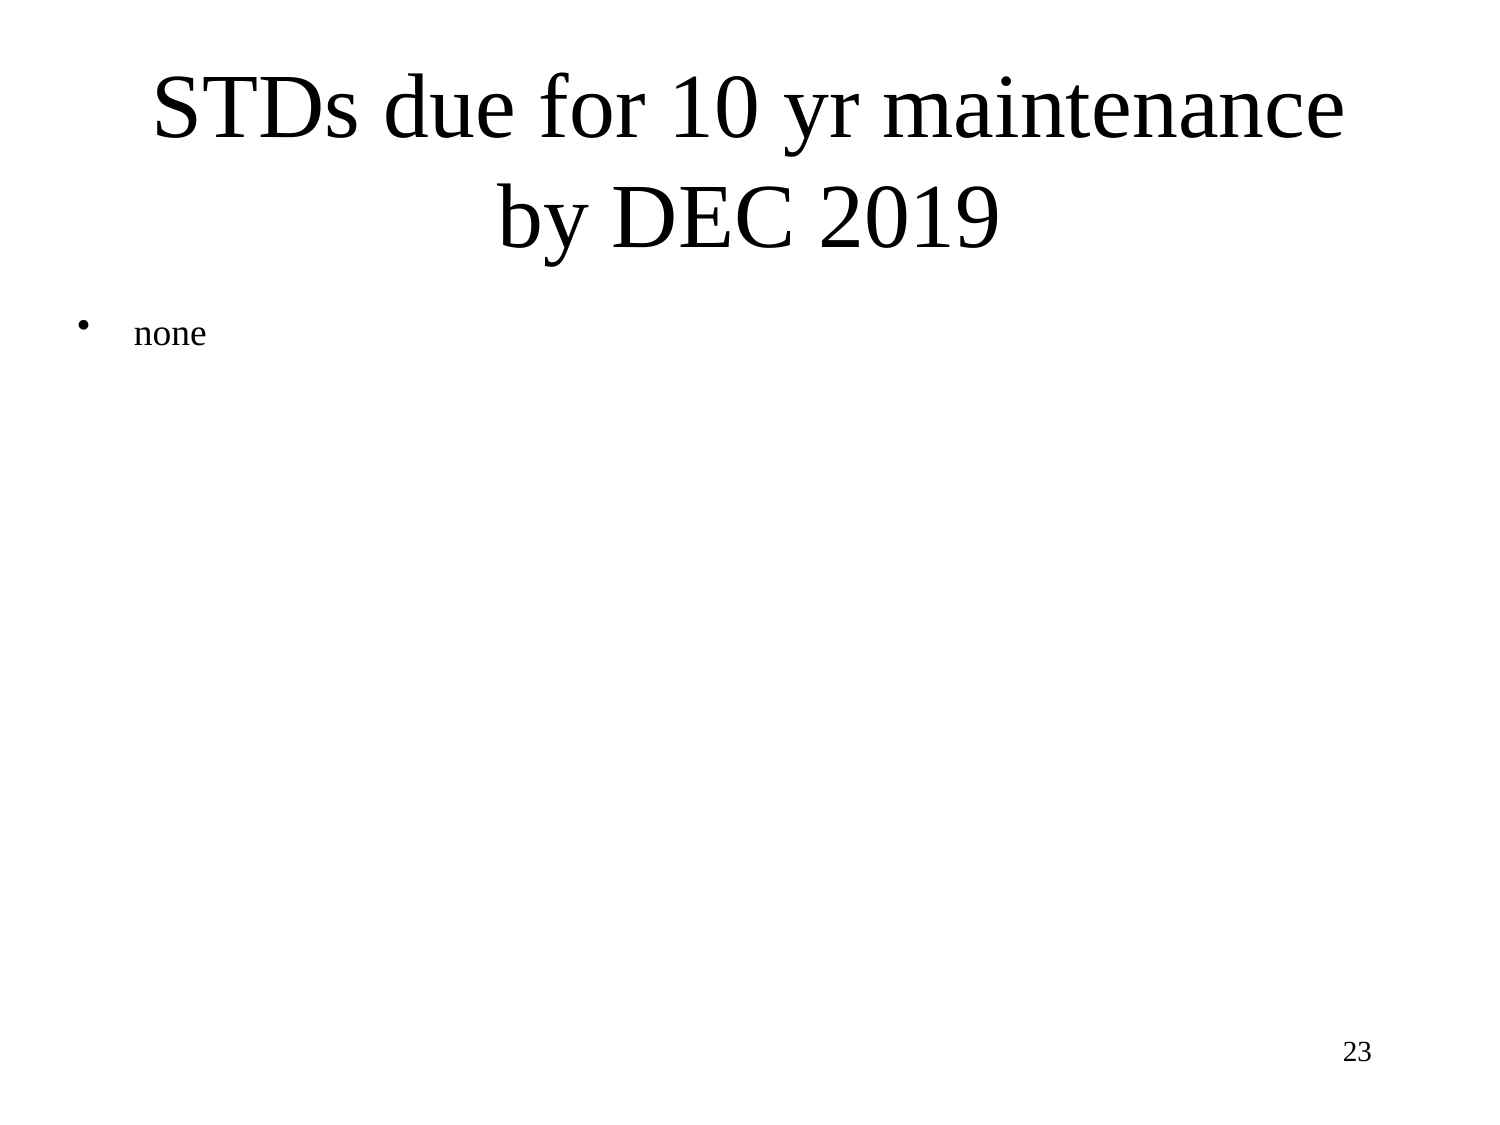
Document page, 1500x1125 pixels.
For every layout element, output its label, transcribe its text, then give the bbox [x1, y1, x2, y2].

slide_number 23 [1074, 1024, 1388, 1101]
list none [62, 299, 1451, 976]
title STDs due for 10 yr maintenance by DEC 2019 [112, 62, 1388, 251]
